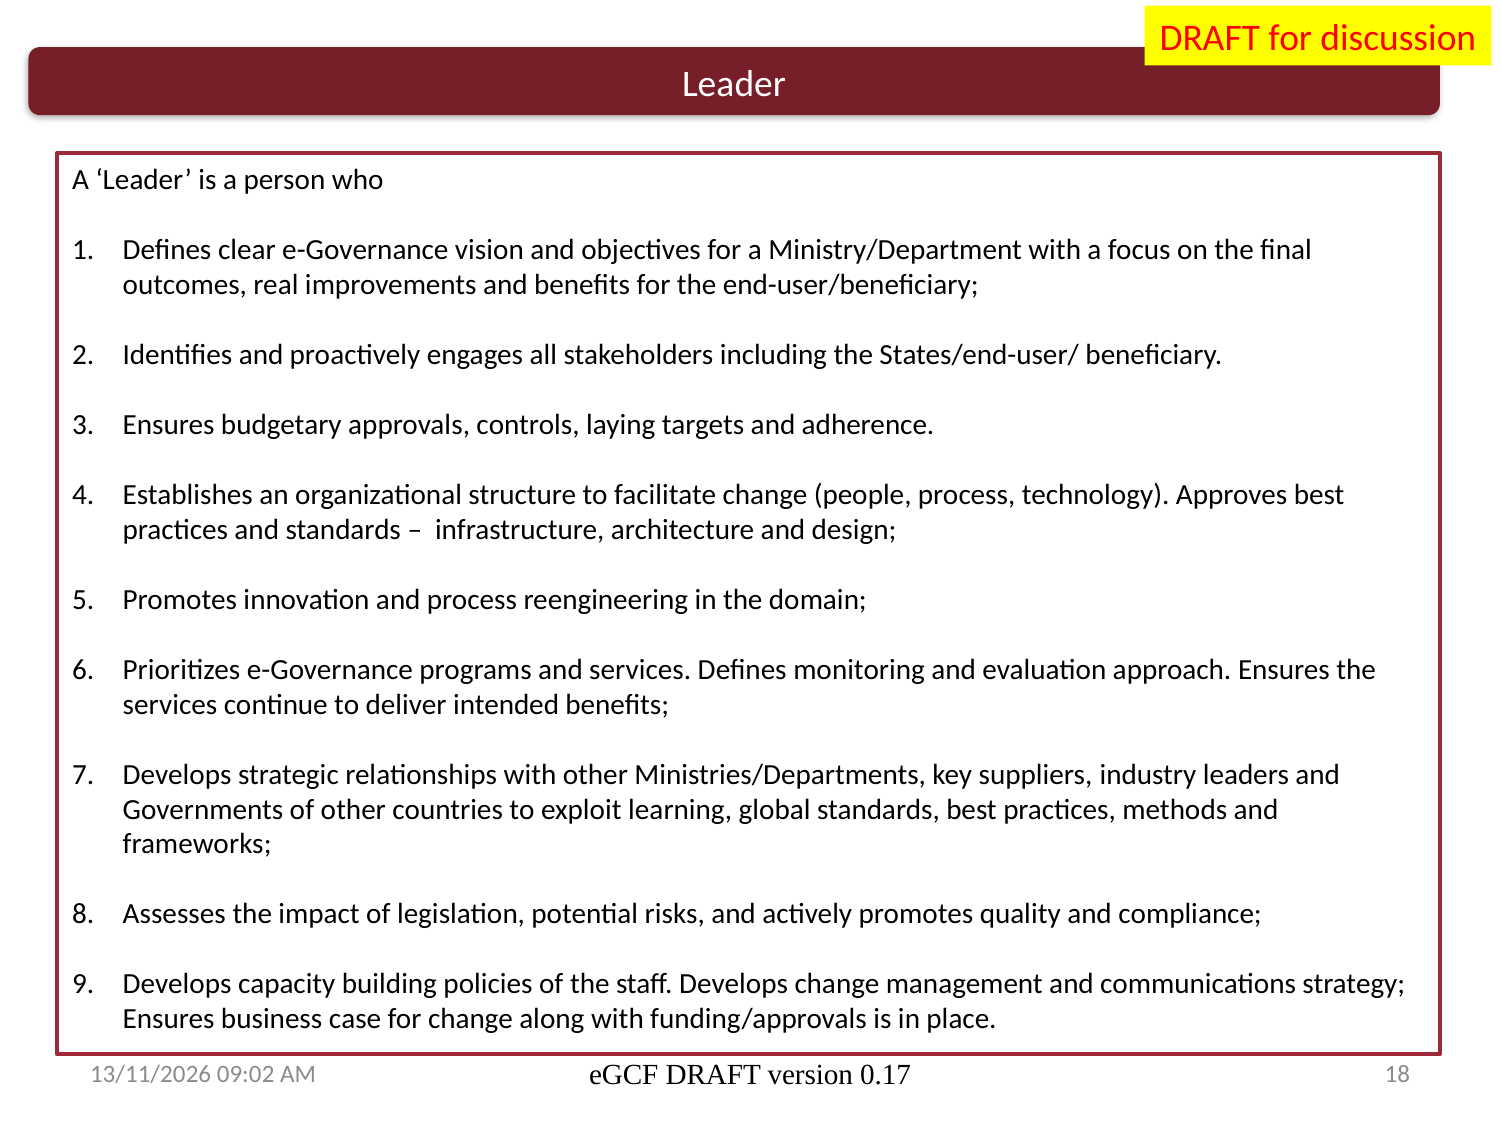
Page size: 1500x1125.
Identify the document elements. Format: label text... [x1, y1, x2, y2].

text_box DRAFT for discussion [1144, 5, 1492, 66]
slide_number 18 [1074, 1042, 1425, 1103]
text_box Leader [27, 46, 1441, 116]
footer eGCF DRAFT version 0.17 [512, 1042, 988, 1103]
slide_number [75, 1042, 425, 1103]
text_box A ‘Leader’ is a person who Defines clear e-Governance vision and objectives for a Ministry/Department with a focus on the final outcomes, real improvements and benefits for the end-user/beneficiary; Identifies and proactively engages all stakeholders including the States/end-user/ beneficiary. Ensures budgetary approvals, controls, laying targets and adherence. Establishes an organizational structure to facilitate change (people, process, technology). Approves best practices and standards – infrastructure, architecture and design; Promotes innovation and process reengineering in the domain; Prioritizes e-Governance programs and services. Defines monitoring and evaluation approach. Ensures the services continue to deliver intended benefits; Develops strategic relationships with other Ministries/Departments, key suppliers, industry leaders and Governments of other countries to exploit learning, global standards, best practices, methods and frameworks; Assesses the impact of legislation, potential risks, and actively promotes quality and compliance; Develops capacity building policies of the staff. Develops change management and communications strategy; Ensures business case for change along with funding/approvals is in place. [55, 151, 1442, 1056]
